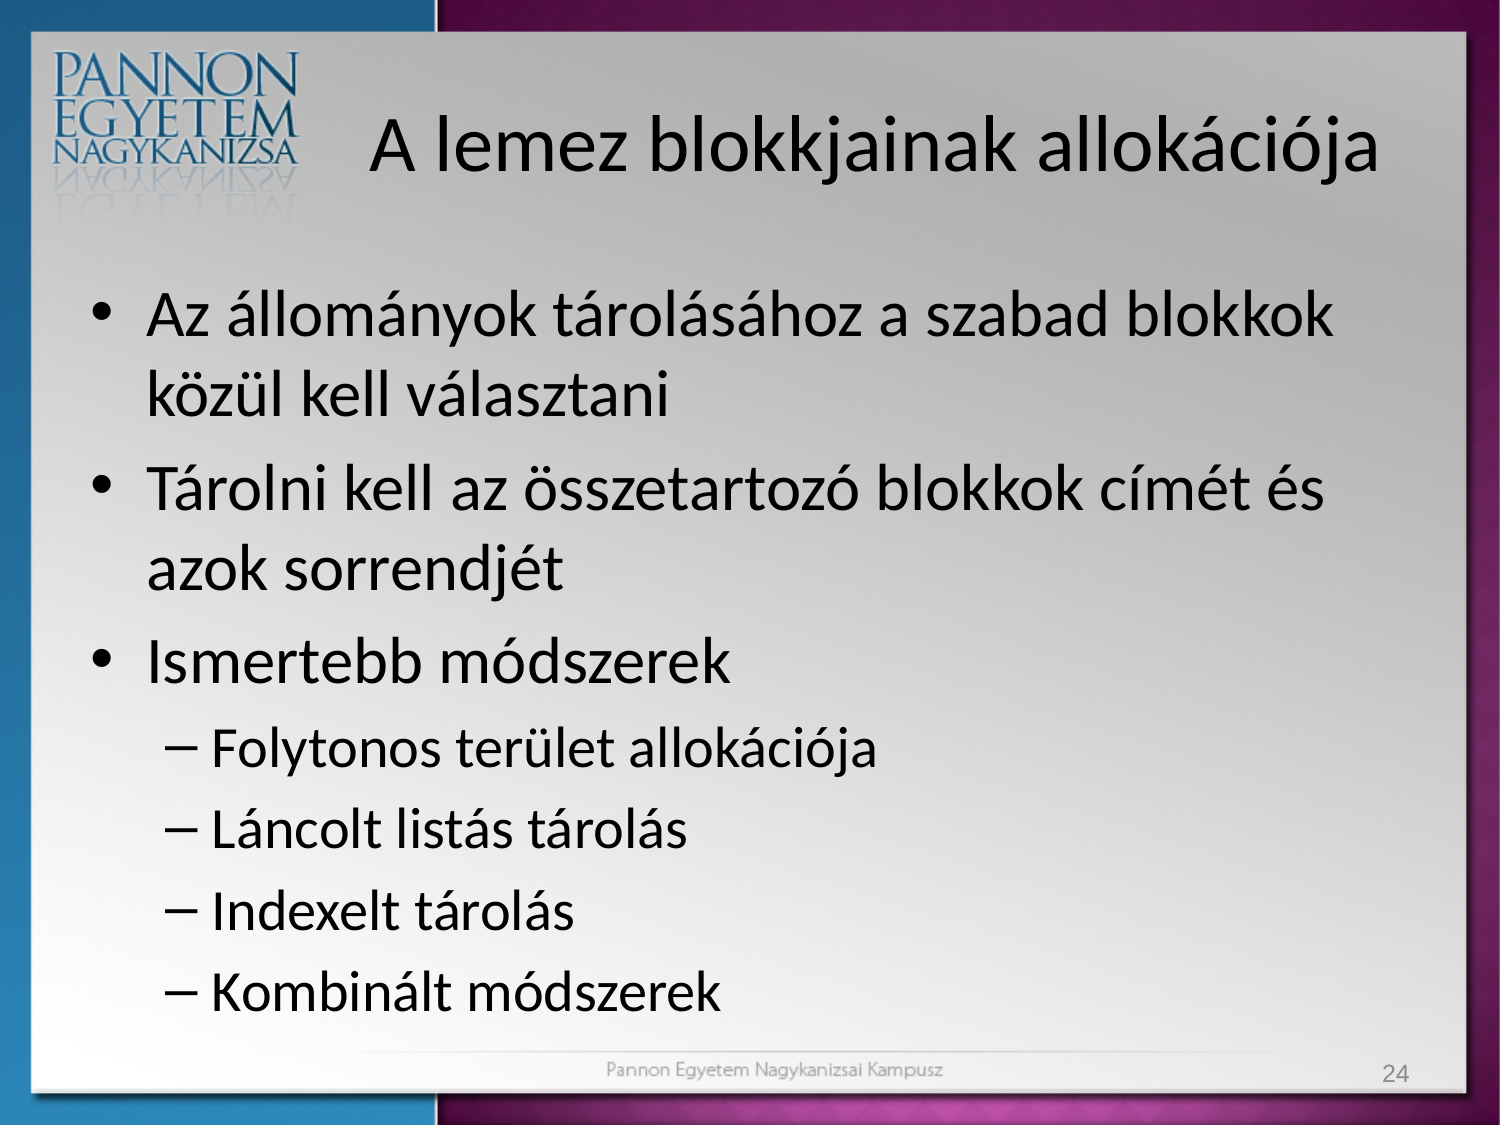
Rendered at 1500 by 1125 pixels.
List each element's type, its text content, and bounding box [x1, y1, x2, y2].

list Az állományok tárolásához a szabad blokkok közül kell választani Tárolni kell az összetartozó blokkok címét és azok sorrendjét Ismertebb módszerek Folytonos terület allokációja Láncolt listás tárolás Indexelt tárolás Kombinált módszerek [75, 262, 1425, 1080]
picture [0, 0, 1500, 1125]
slide_number 24 [1074, 1042, 1425, 1103]
title A lemez blokkjainak allokációja [328, 45, 1425, 233]
